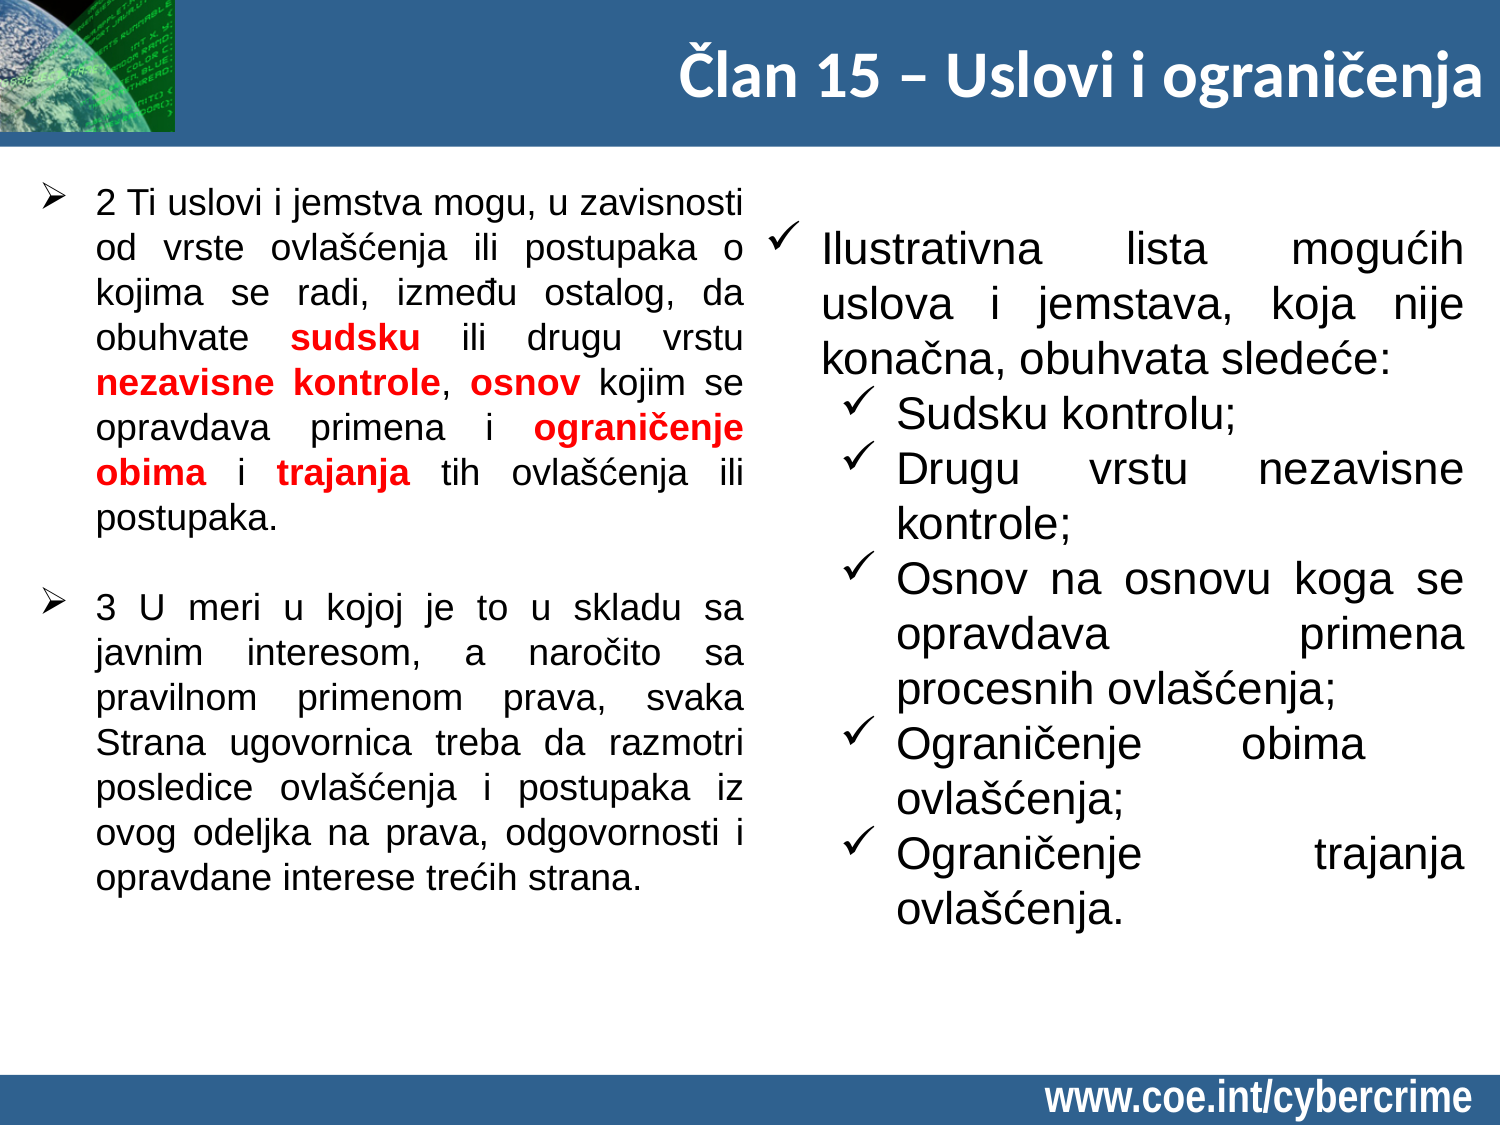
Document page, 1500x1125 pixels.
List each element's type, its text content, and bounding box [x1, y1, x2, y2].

picture [0, 0, 175, 132]
text_box www.coe.int/cybercrime [1030, 1059, 1500, 1125]
text_box [0, 1073, 1030, 1125]
text_box Član 15 – Uslovi i ograničenja [0, 0, 1500, 149]
text_box 2 Ti uslovi i jemstva mogu, u zavisnosti od vrste ovlašćenja ili postupaka o kojima se radi, između ostalog, da obuhvate sudsku ili drugu vrstu nezavisne kontrole, osnov kojim se opravdava primena i ograničenje obima i trajanja tih ovlašćenja ili postupaka. 3 U meri u kojoj je to u skladu sa javnim interesom, a naročito sa pravilnom primenom prava, svaka Strana ugovornica treba da razmotri posledice ovlašćenja i postupaka iz ovog odeljka na prava, odgovornosti i opravdane interese trećih strana. [24, 170, 759, 906]
text_box Ilustrativna lista mogućih uslova i jemstava, koja nije konačna, obuhvata sledeće: Sudsku kontrolu; Drugu vrstu nezavisne kontrole; Osnov na osnovu koga se opravdava primena procesnih ovlašćenja; Ograničenje obima ovlašćenja; Ograničenje trajanja ovlašćenja. [749, 211, 1480, 941]
